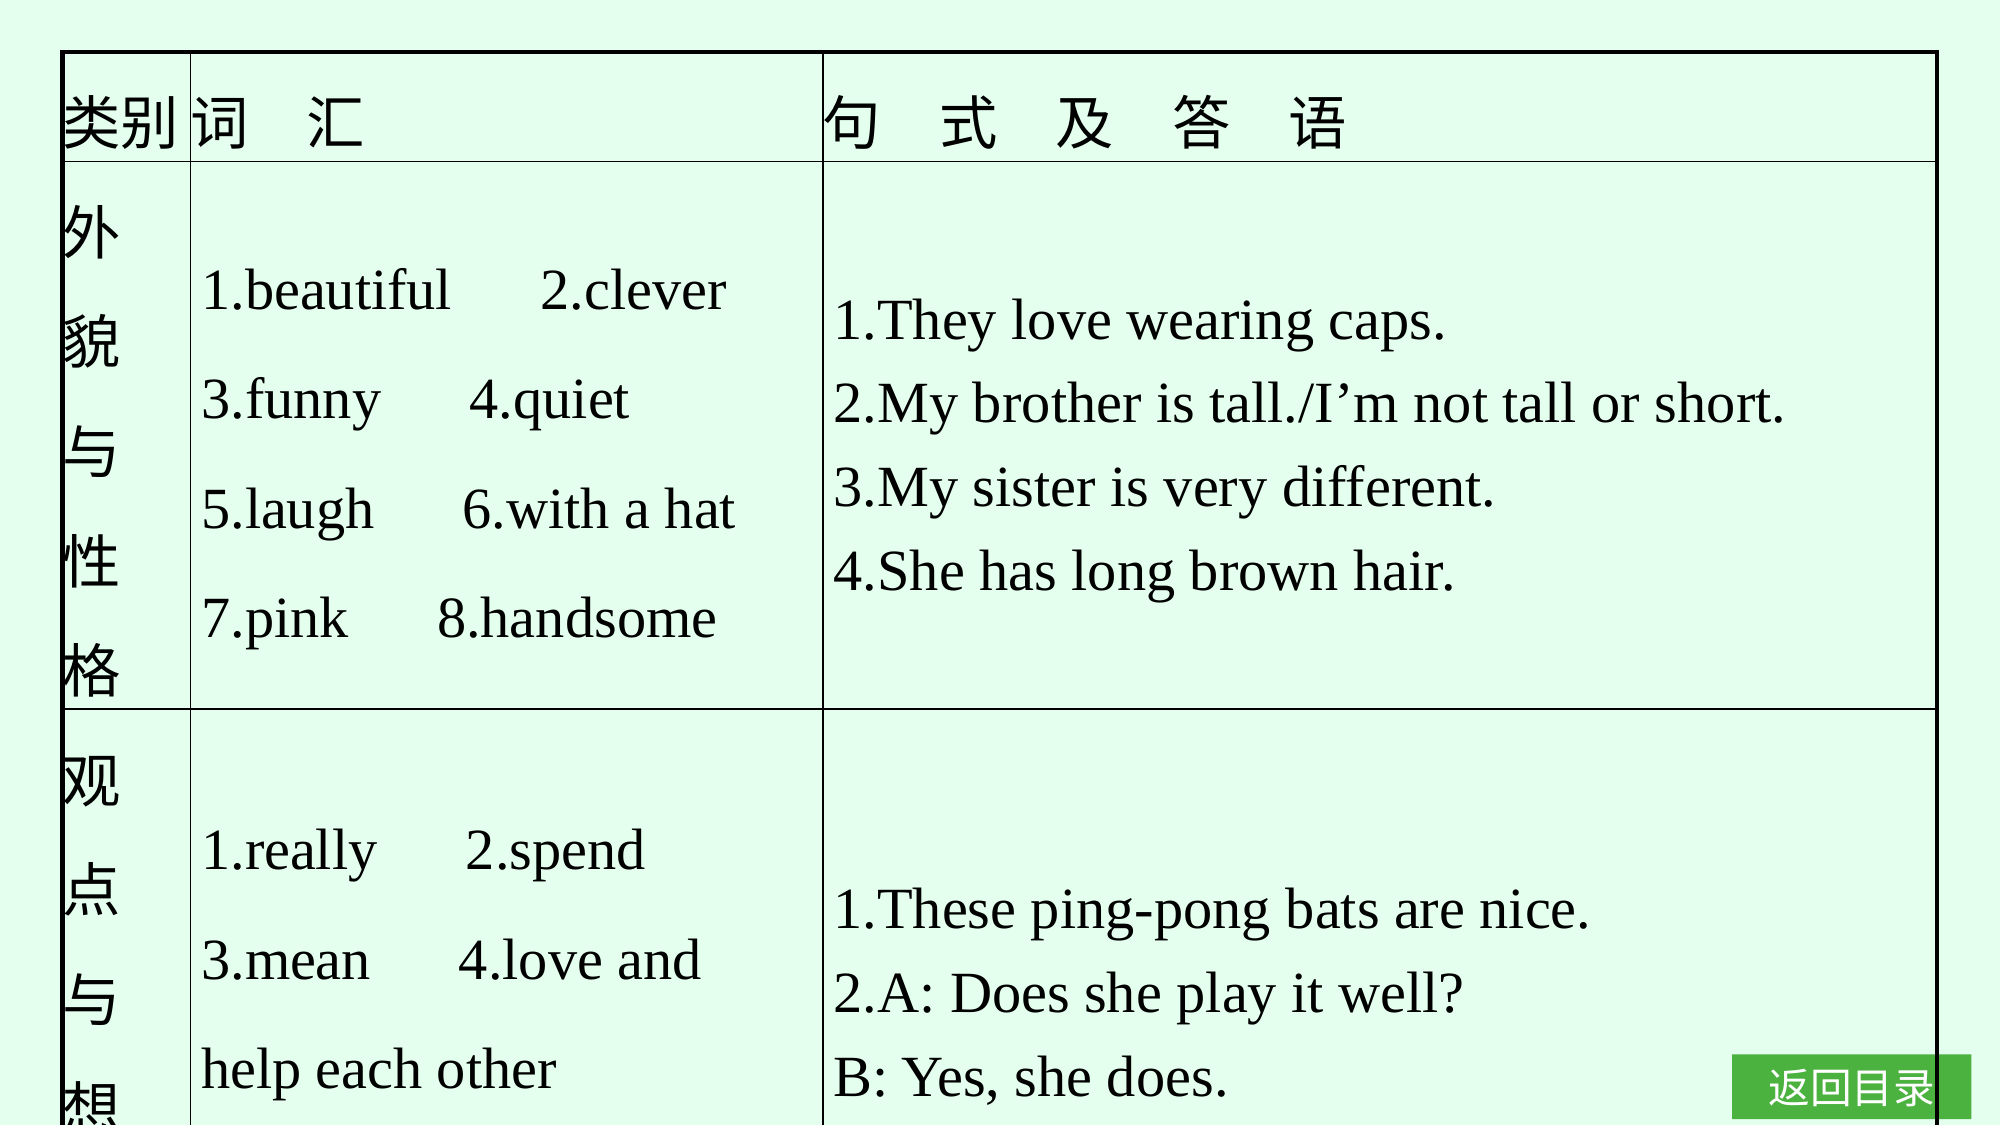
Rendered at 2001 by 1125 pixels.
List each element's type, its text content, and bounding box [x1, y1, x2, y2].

table_cell 外 貌 与 性 格 [65, 162, 190, 708]
table_cell 1.They love wearing caps. 2.My brother is tall./I’m not tall or short. 3.My sister is very different. 4.She has long brown hair. [824, 162, 1935, 708]
table_header 类别 [65, 54, 190, 161]
table_header 句 式 及 答 语 [824, 54, 1935, 161]
table_cell 1.really 2.spend 3.mean 4.love and help each other 5.smart [191, 710, 822, 1125]
table_cell 1.These ping-pong bats are nice. 2.A: Does she play it well? B: Yes, she does. [824, 710, 1935, 1125]
table_cell 观 点 与 想 法 [65, 710, 190, 1125]
table_cell 1.beautiful 2.clever 3.funny 4.quiet 5.laugh 6.with a hat 7.pink 8.handsome [191, 162, 822, 708]
table_header 词 汇 [191, 54, 822, 161]
